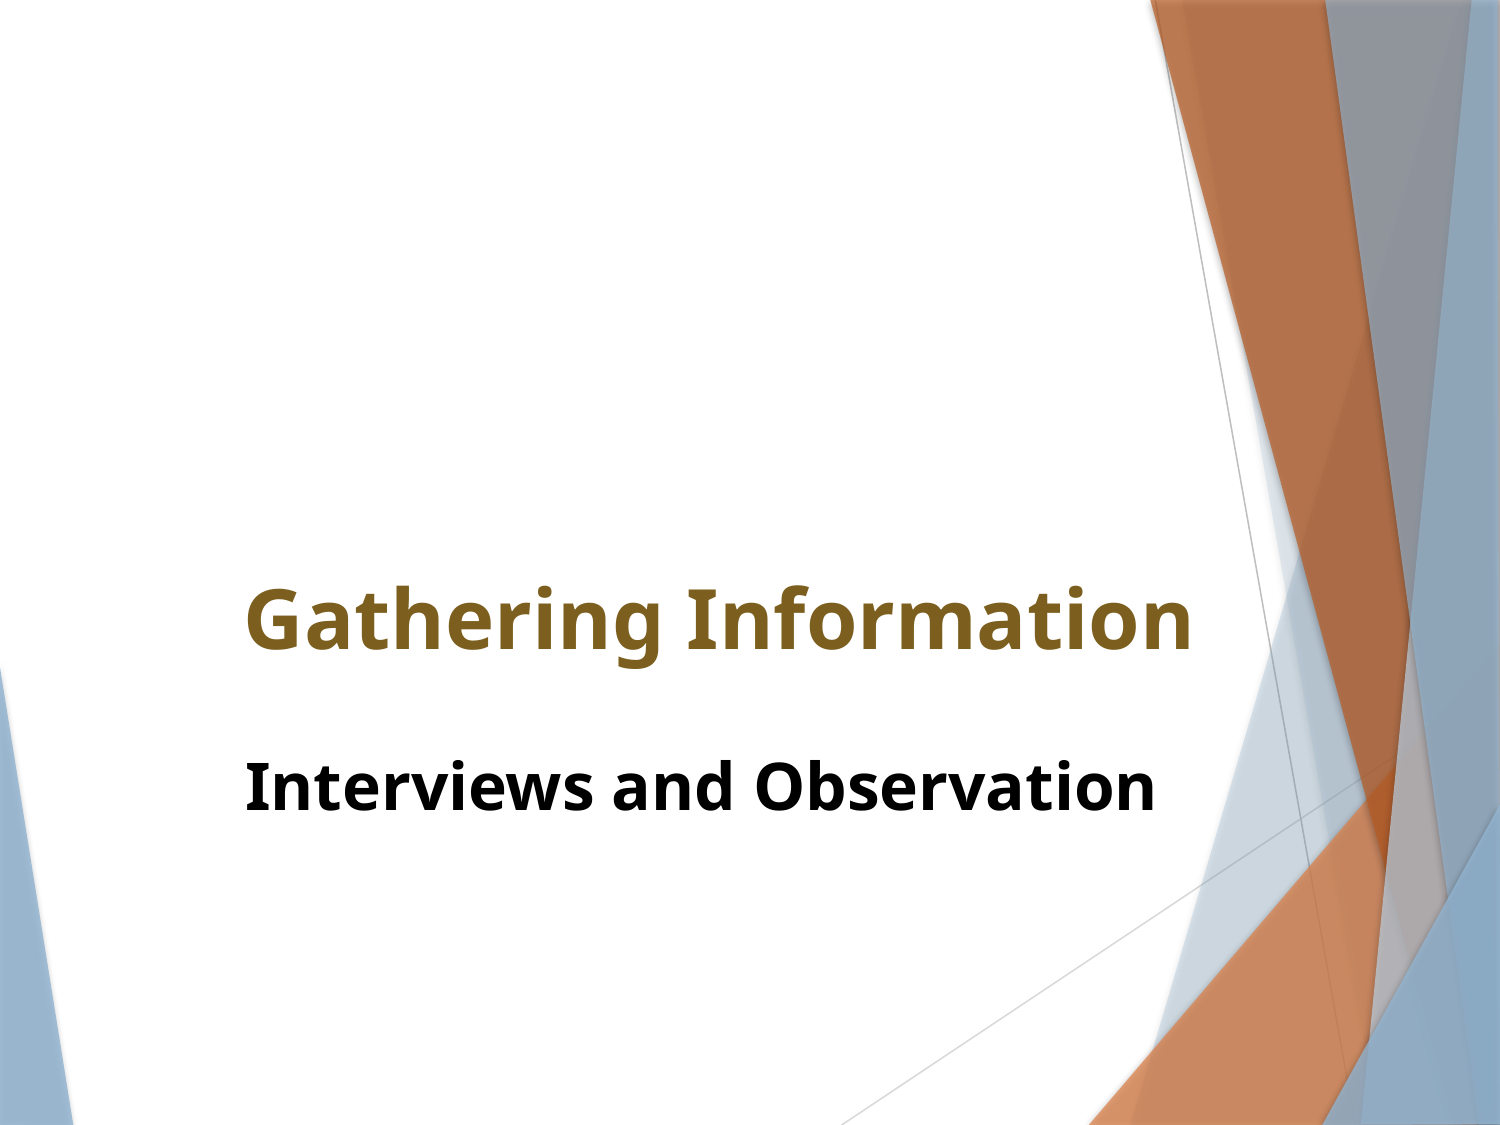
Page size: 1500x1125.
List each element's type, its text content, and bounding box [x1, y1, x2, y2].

list Interviews and Observation [230, 737, 1272, 879]
title Gathering Information [228, 450, 1318, 674]
